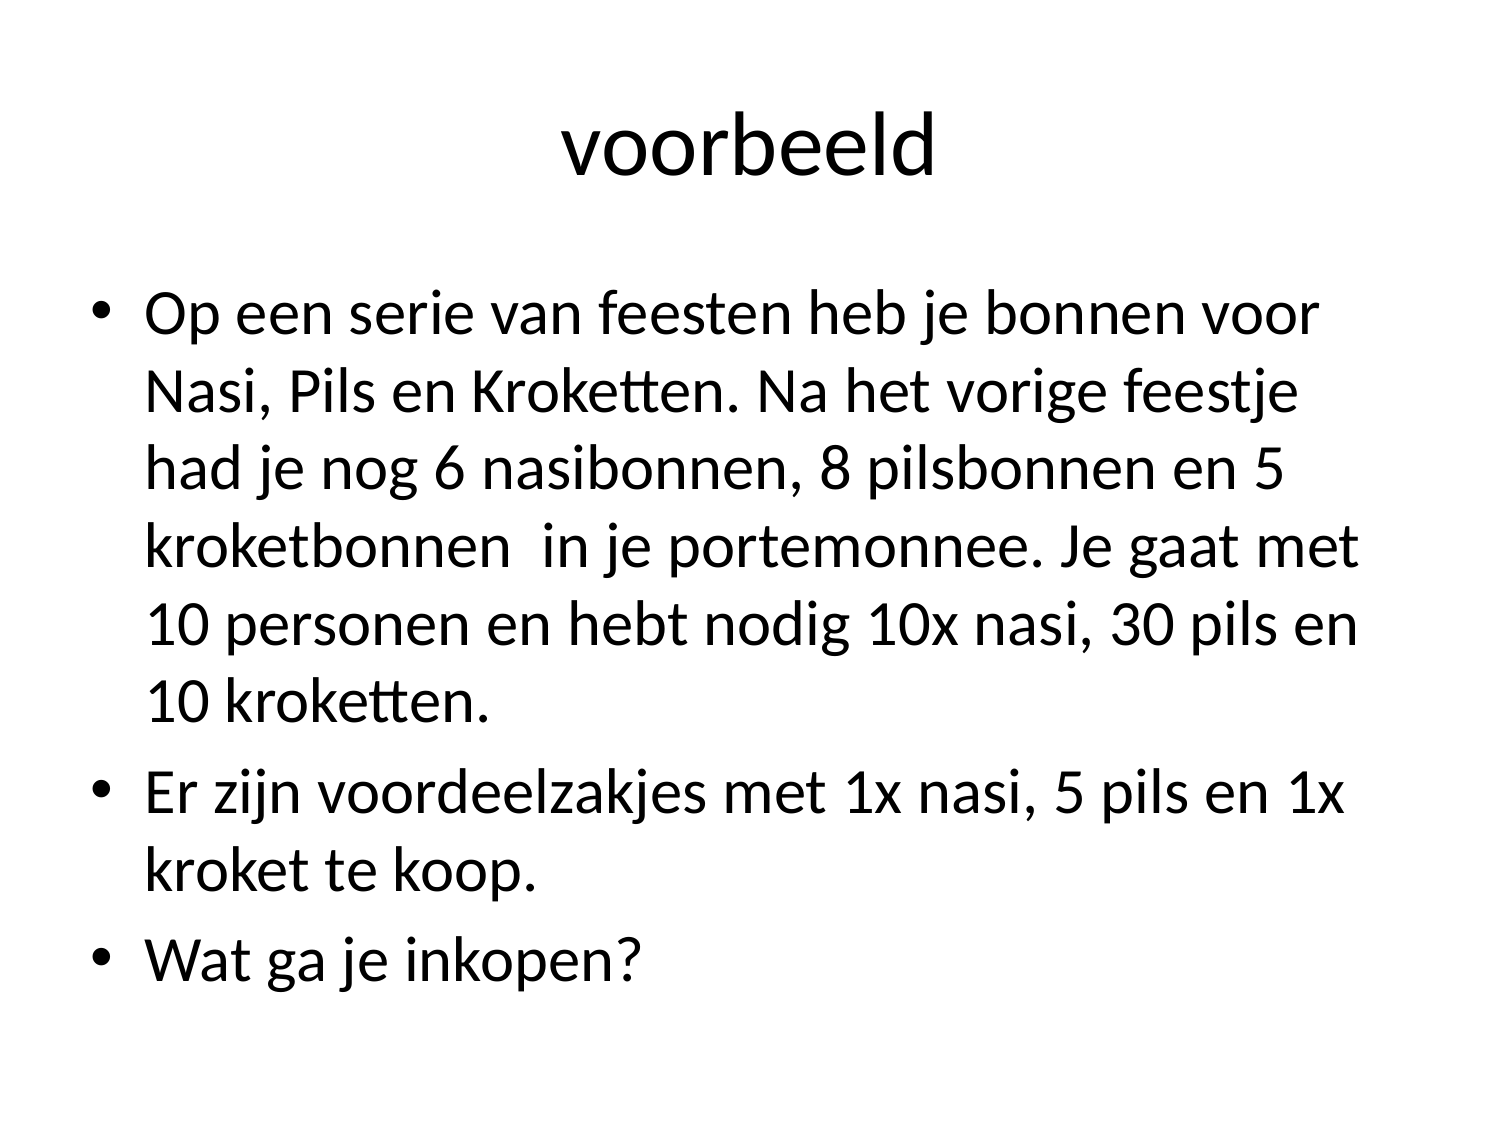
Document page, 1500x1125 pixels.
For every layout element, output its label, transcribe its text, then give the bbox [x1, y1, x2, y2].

title voorbeeld [75, 45, 1425, 233]
list Op een serie van feesten heb je bonnen voor Nasi, Pils en Kroketten. Na het vorige feestje had je nog 6 nasibonnen, 8 pilsbonnen en 5 kroketbonnen in je portemonnee. Je gaat met 10 personen en hebt nodig 10x nasi, 30 pils en 10 kroketten. Er zijn voordeelzakjes met 1x nasi, 5 pils en 1x kroket te koop. Wat ga je inkopen? [75, 262, 1425, 1005]
